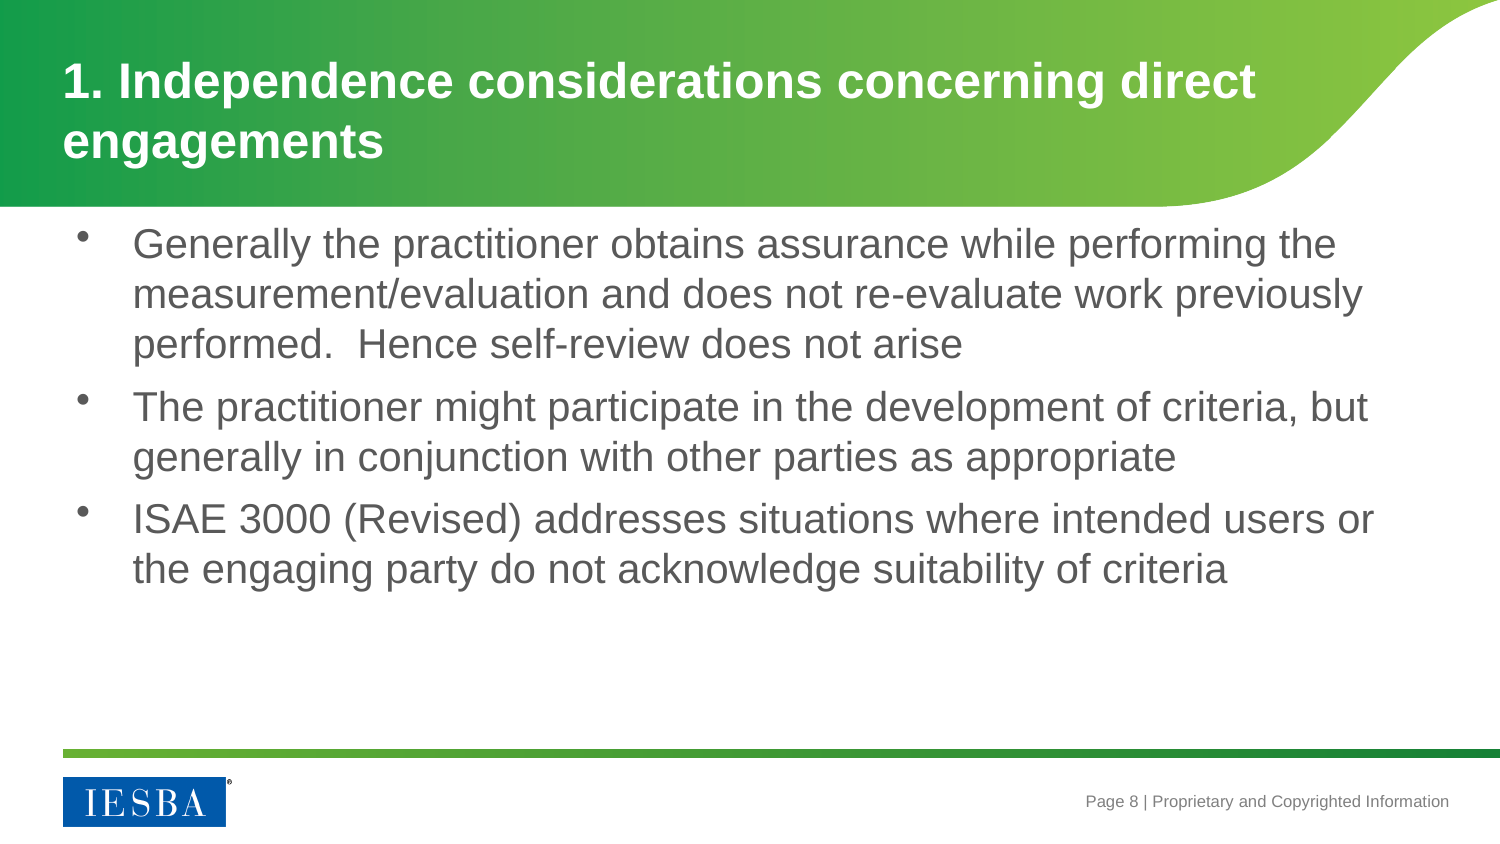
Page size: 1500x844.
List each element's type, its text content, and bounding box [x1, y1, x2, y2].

picture [0, 0, 1500, 207]
list Generally the practitioner obtains assurance while performing the measurement/evaluation and does not re-evaluate work previously performed. Hence self-review does not arise The practitioner might participate in the development of criteria, but generally in conjunction with other parties as appropriate ISAE 3000 (Revised) addresses situations where intended users or the engaging party do not acknowledge suitability of criteria [61, 209, 1449, 712]
title 1. Independence considerations concerning direct engagements [62, 75, 1300, 142]
picture [63, 777, 232, 827]
